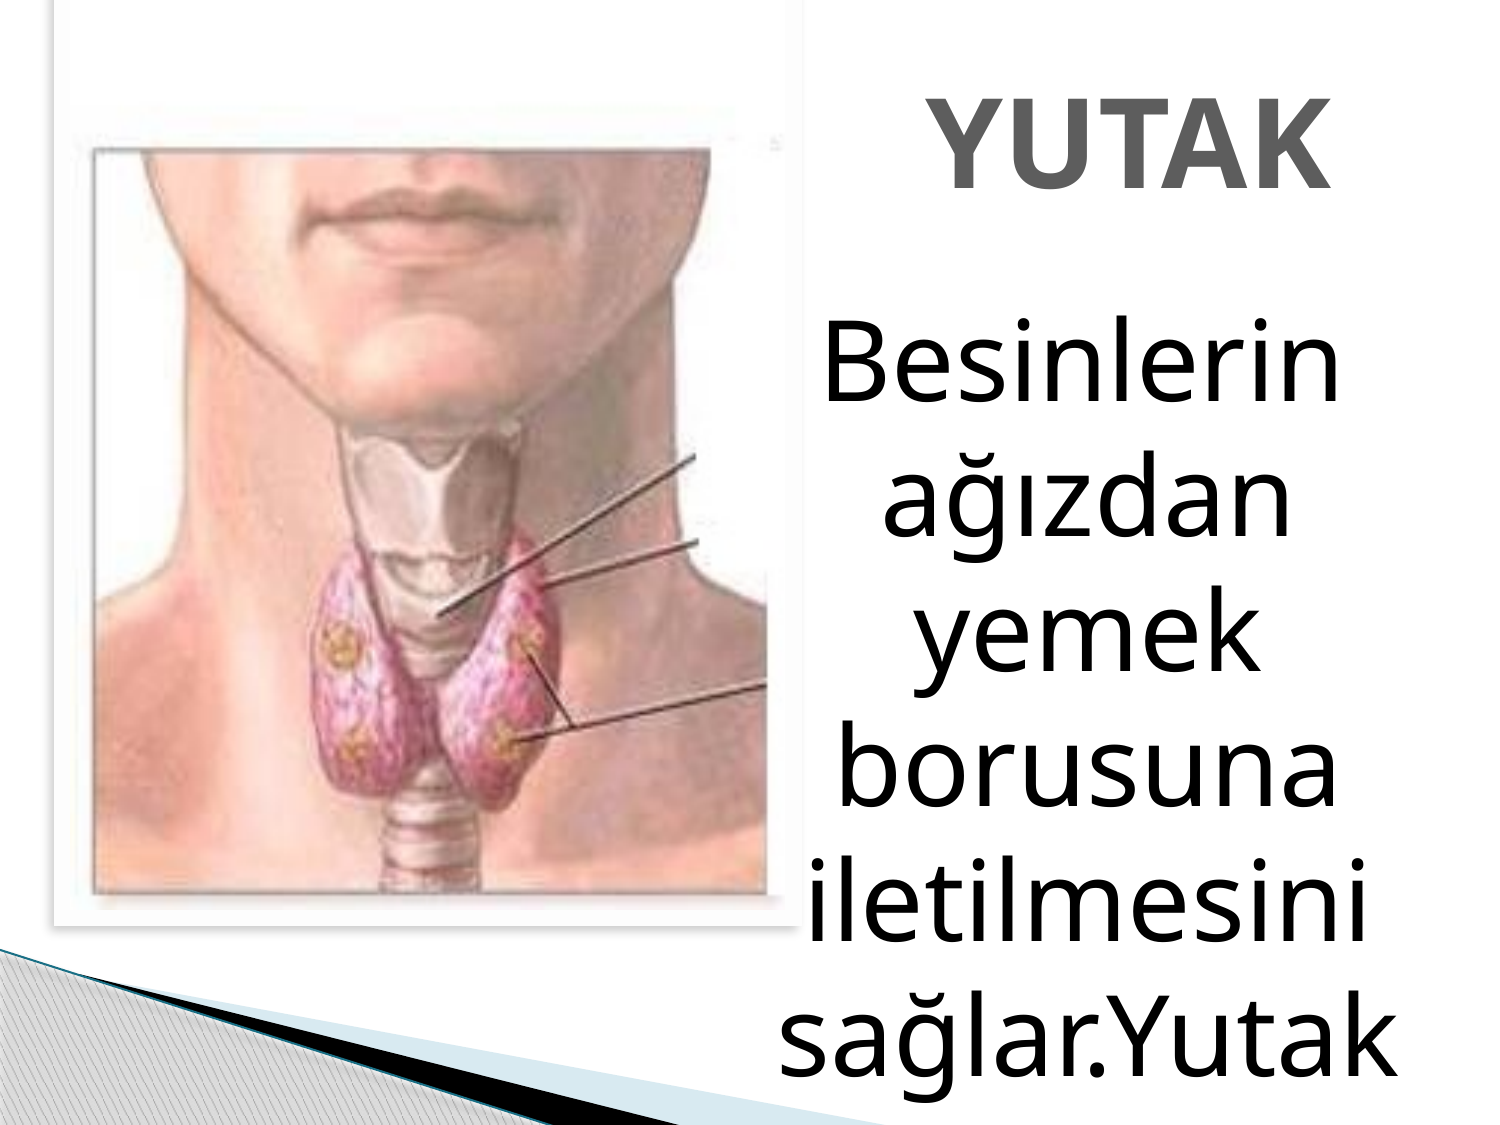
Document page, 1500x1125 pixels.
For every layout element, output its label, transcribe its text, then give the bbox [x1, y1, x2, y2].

picture [70, 0, 786, 910]
list Besinlerin ağızdan yemek borusuna iletilmesini sağlar.Yutakta sindirim olmaz. [691, 281, 1425, 1058]
title YUTAK [832, 45, 1425, 233]
